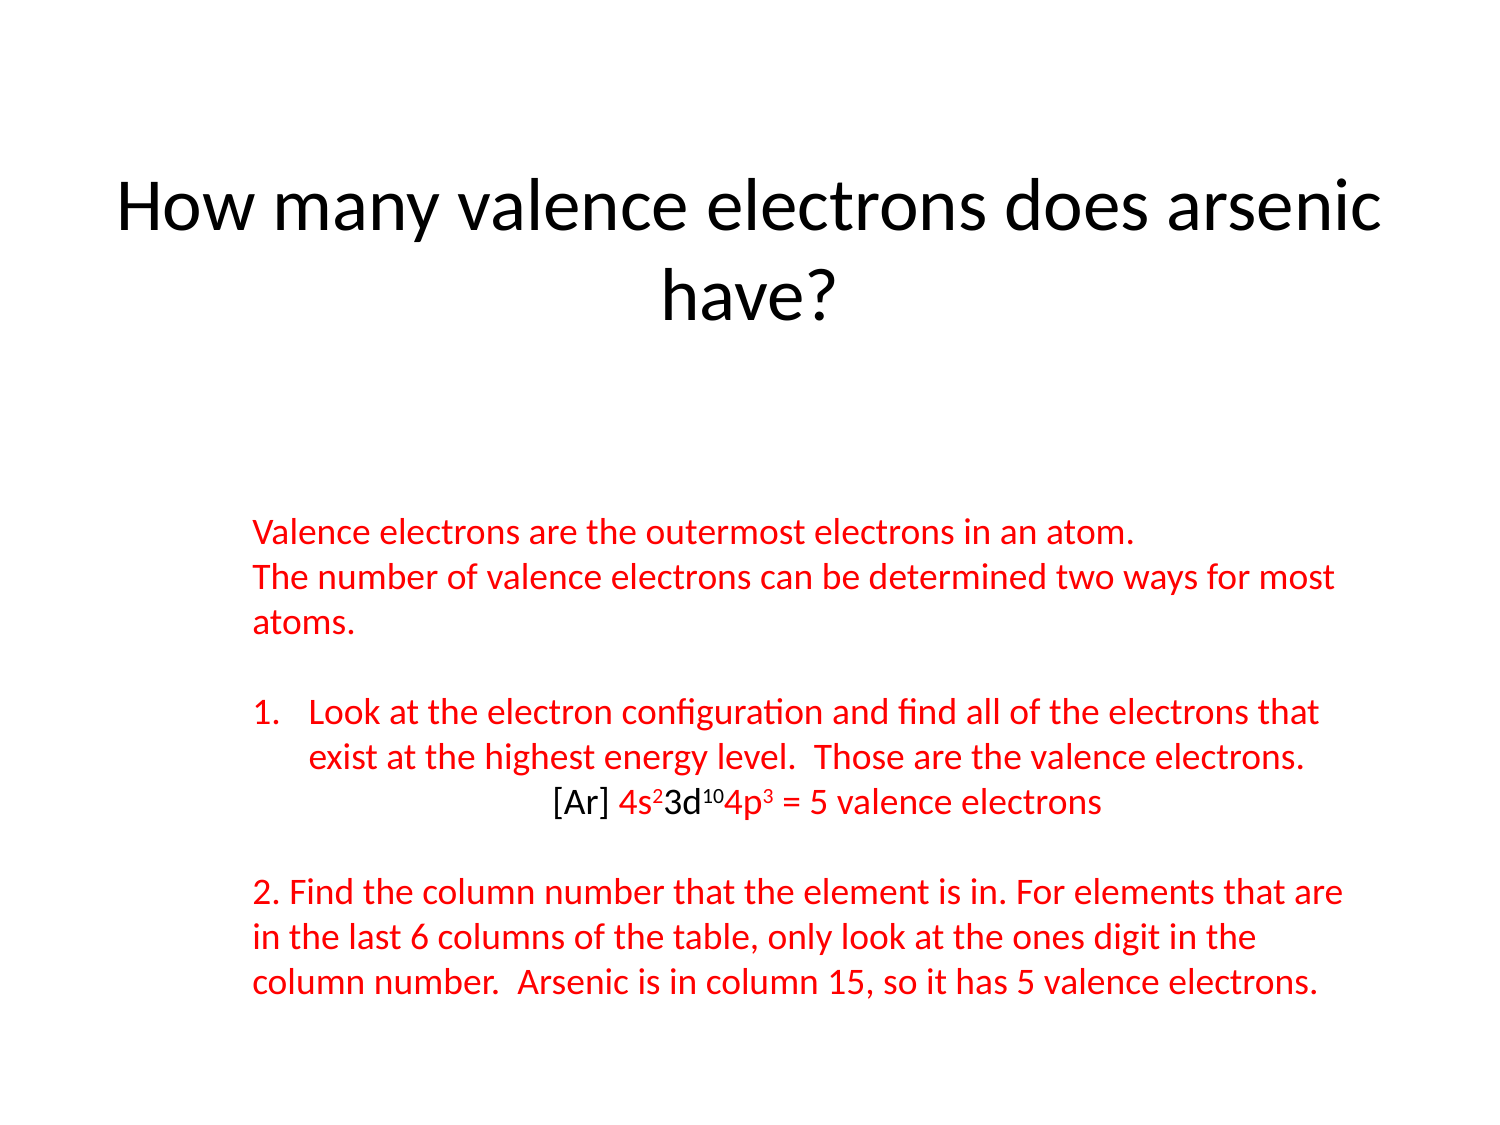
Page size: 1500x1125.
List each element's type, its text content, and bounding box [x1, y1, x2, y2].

title How many valence electrons does arsenic have? [75, 162, 1425, 418]
text_box Valence electrons are the outermost electrons in an atom. The number of valence electrons can be determined two ways for most atoms. Look at the electron configuration and find all of the electrons that exist at the highest energy level. Those are the valence electrons. [Ar] 4s23d104p3 = 5 valence electrons 2. Find the column number that the element is in. For elements that are in the last 6 columns of the table, only look at the ones digit in the column number. Arsenic is in column 15, so it has 5 valence electrons. [237, 499, 1363, 1100]
